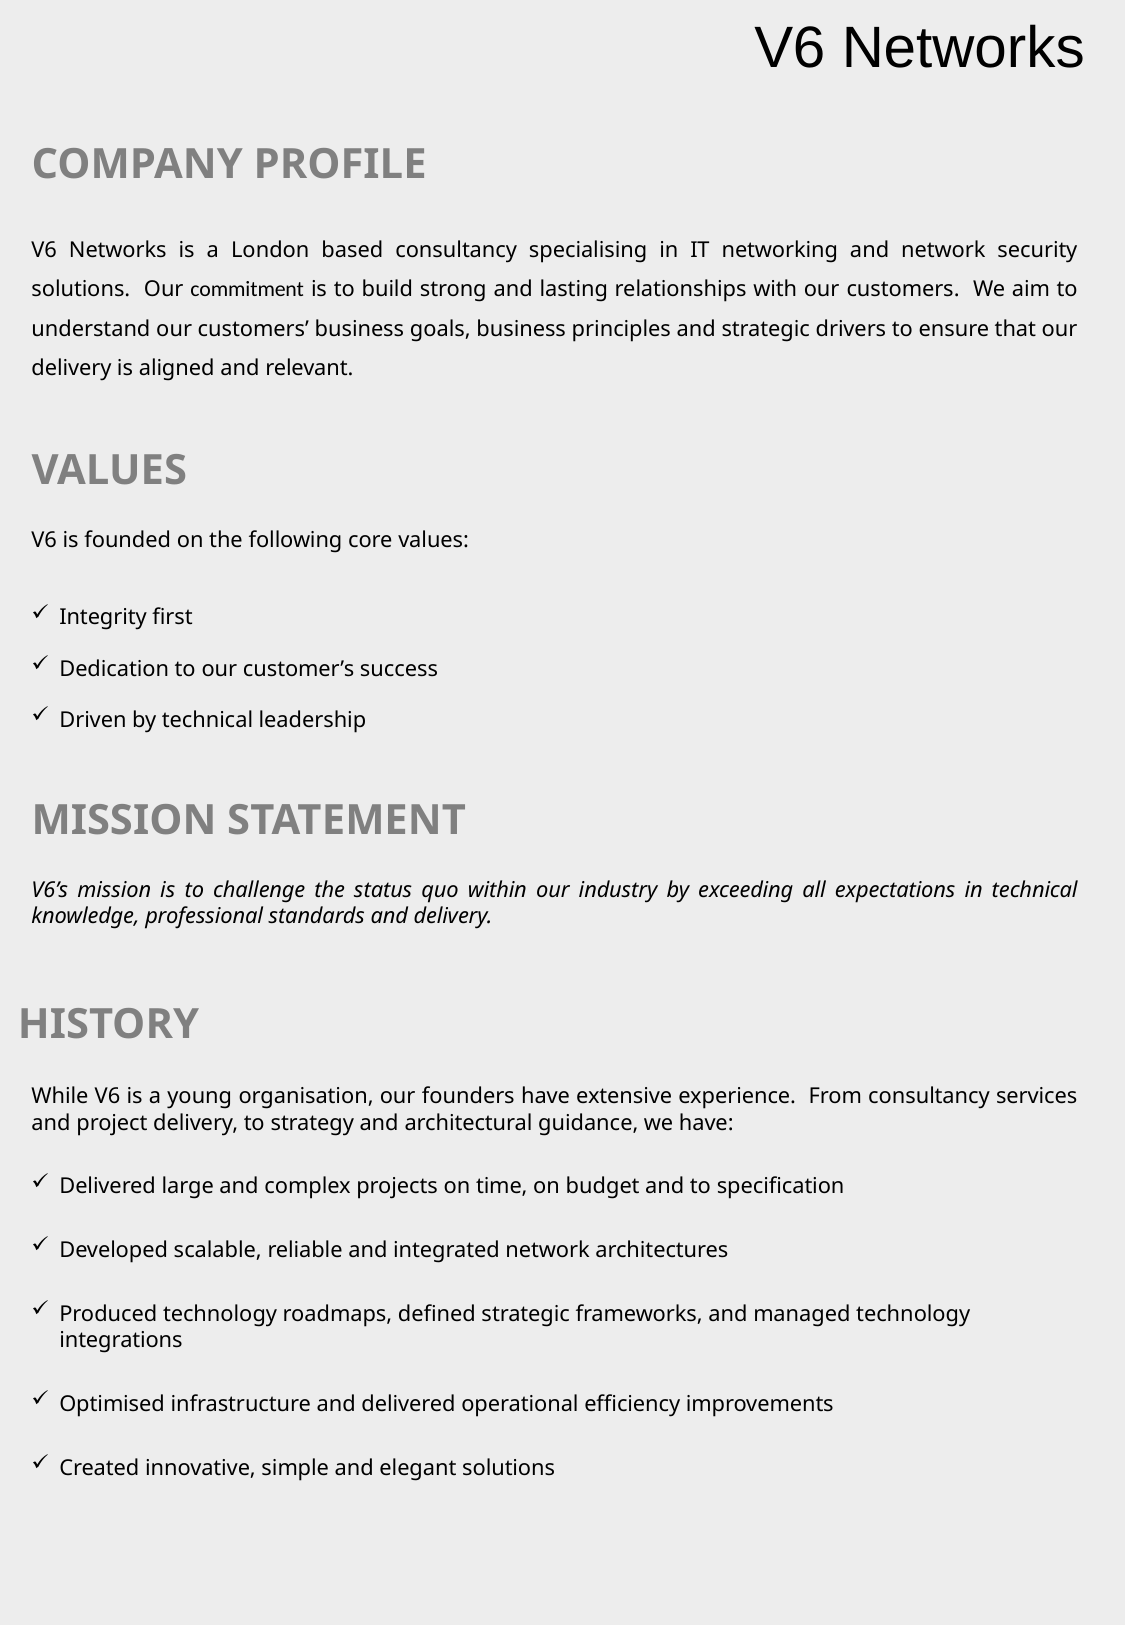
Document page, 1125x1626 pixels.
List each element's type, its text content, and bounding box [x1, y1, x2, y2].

text_box Company Profile [16, 129, 606, 194]
text_box While V6 is a young organisation, our founders have extensive experience. From consultancy services and project delivery, to strategy and architectural guidance, we have: Delivered large and complex projects on time, on budget and to specification Developed scalable, reliable and integrated network architectures Produced technology roadmaps, defined strategic frameworks, and managed technology integrations Optimised infrastructure and delivered operational efficiency improvements Created innovative, simple and elegant solutions [16, 1074, 1094, 1487]
text_box V6 Networks is a London based consultancy specialising in IT networking and network security solutions. Our commitment is to build strong and lasting relationships with our customers. We aim to understand our customers’ business goals, business principles and strategic drivers to ensure that our delivery is aligned and relevant. [16, 215, 1094, 388]
text_box Mission Statement [16, 785, 608, 851]
text_box Values [16, 435, 608, 501]
text_box V6 is founded on the following core values: Integrity first Dedication to our customer’s success Driven by technical leadership [16, 518, 1080, 739]
text_box History [2, 989, 215, 1055]
text_box V6’s mission is to challenge the status quo within our industry by exceeding all expectations in technical knowledge, professional standards and delivery. [16, 868, 1094, 936]
